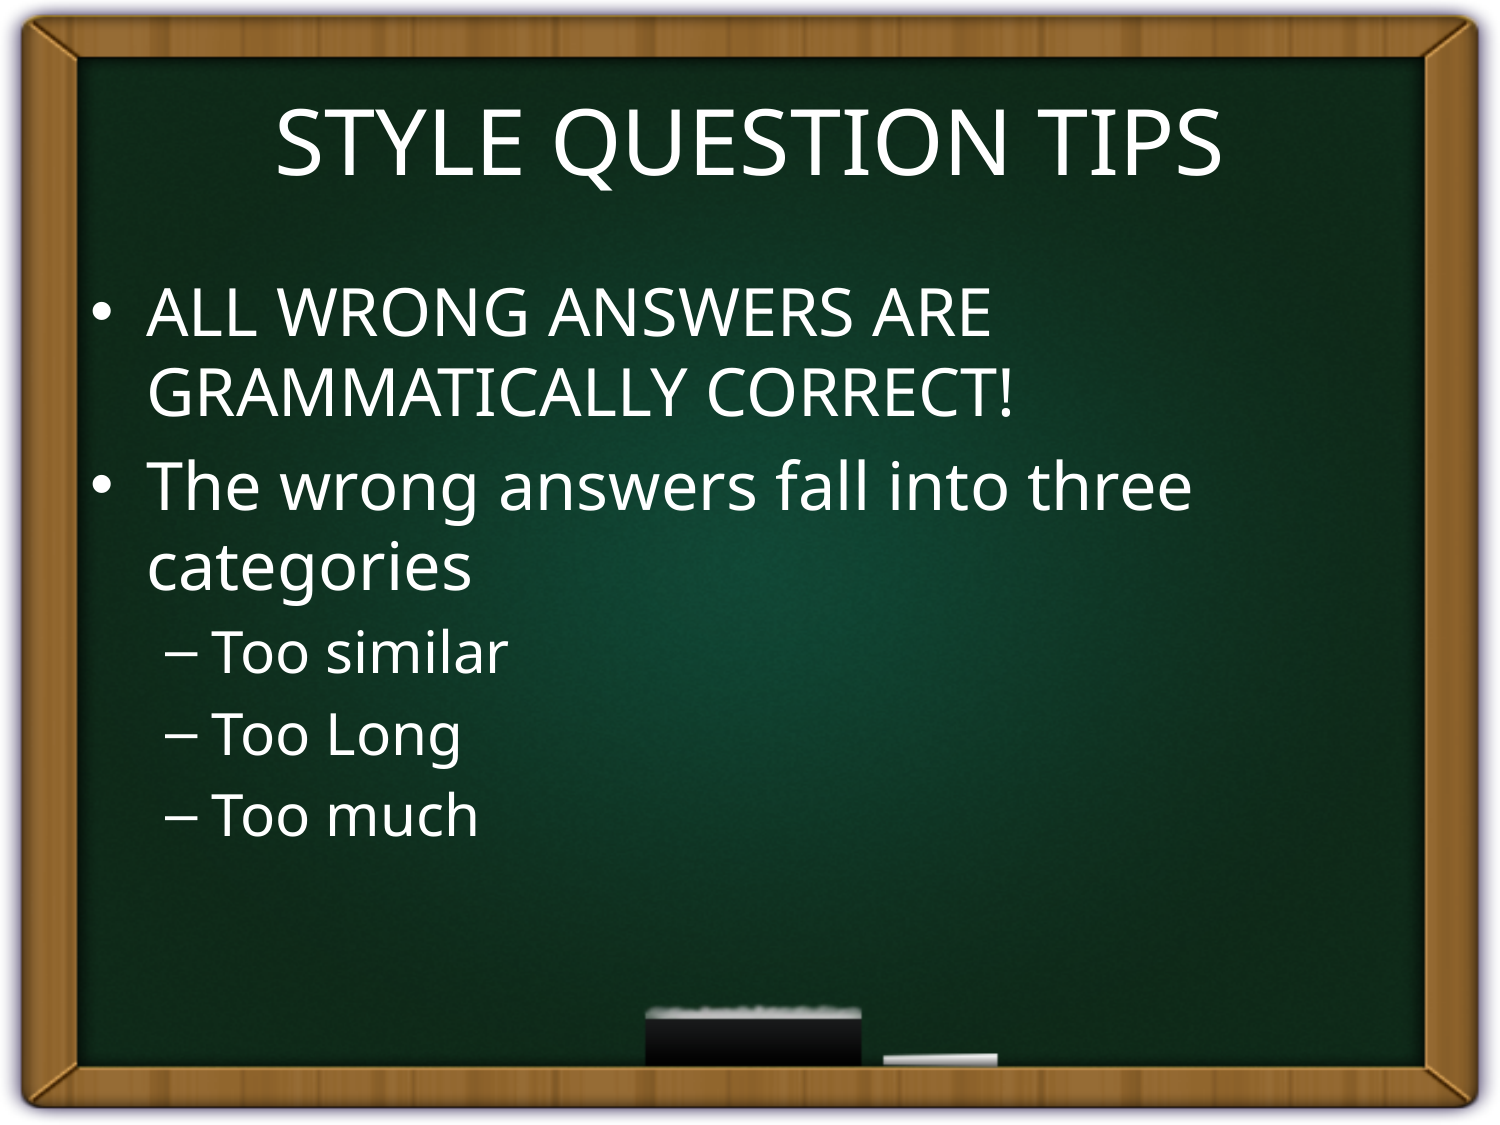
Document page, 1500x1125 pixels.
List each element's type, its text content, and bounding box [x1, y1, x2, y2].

title STYLE QUESTION TIPS [75, 45, 1425, 233]
list ALL WRONG ANSWERS ARE GRAMMATICALLY CORRECT! The wrong answers fall into three categories Too similar Too Long Too much [75, 262, 1425, 1005]
picture [0, 0, 1500, 1125]
